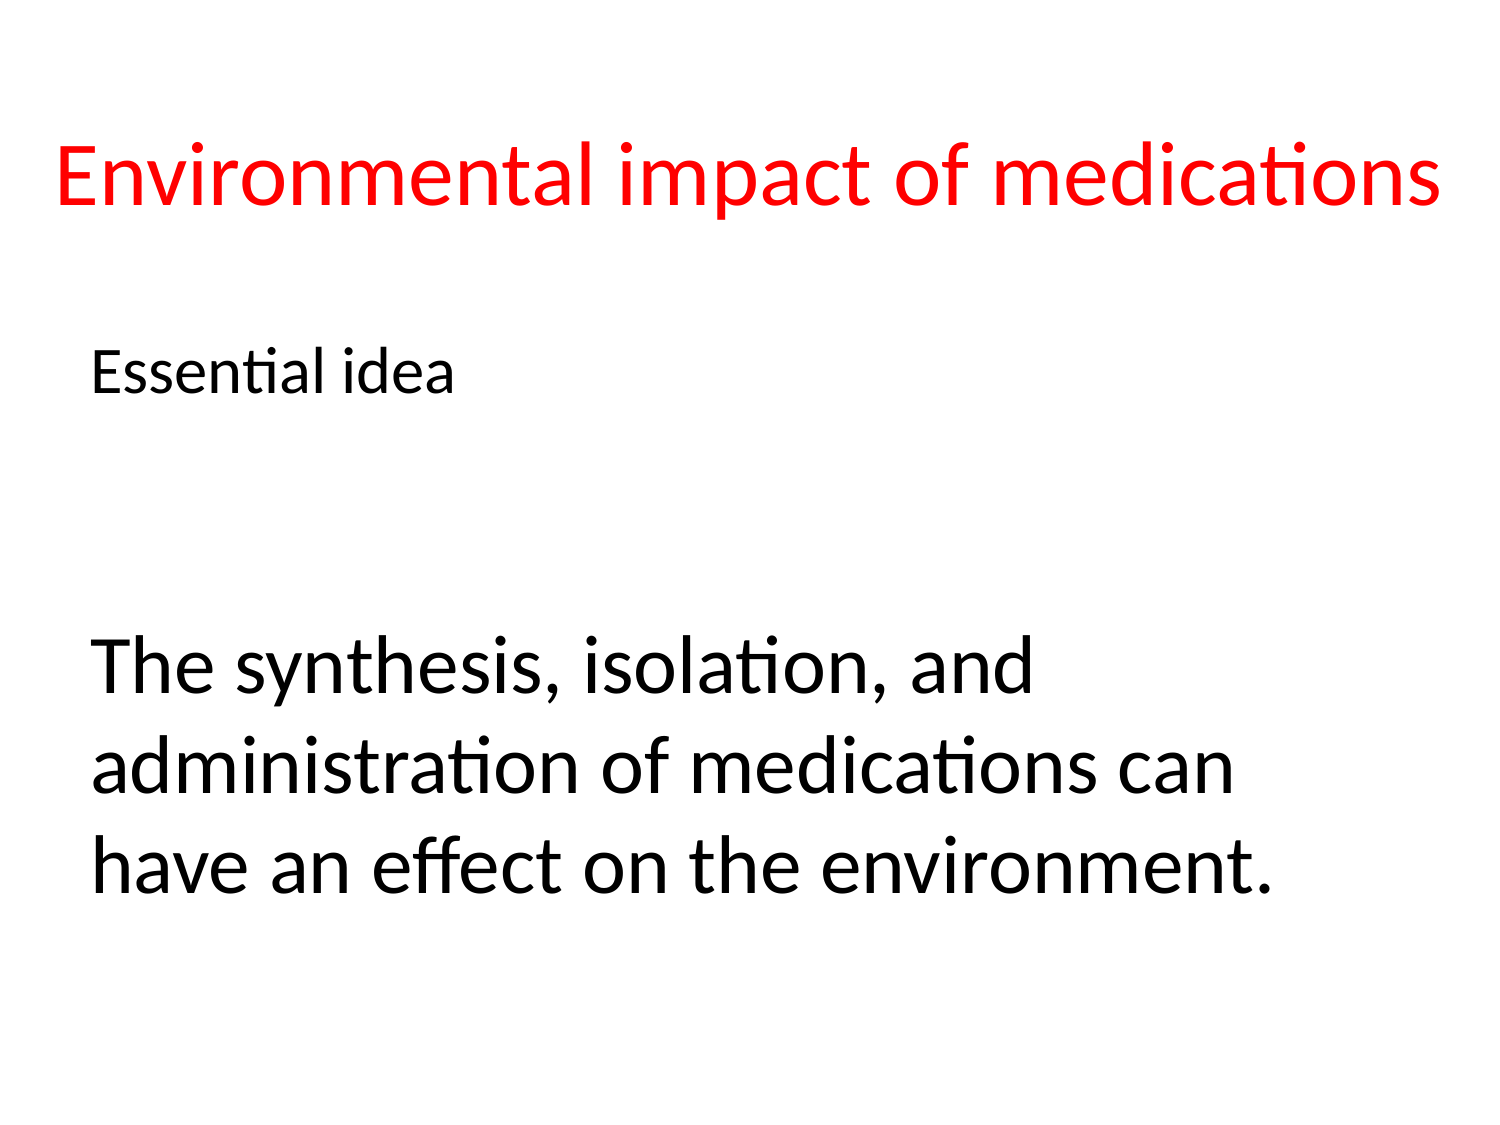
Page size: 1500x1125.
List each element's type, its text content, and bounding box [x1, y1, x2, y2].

title Environmental impact of medications [0, 75, 1500, 263]
list Essential idea The synthesis, isolation, and administration of medications can have an effect on the environment. [75, 319, 1425, 1005]
